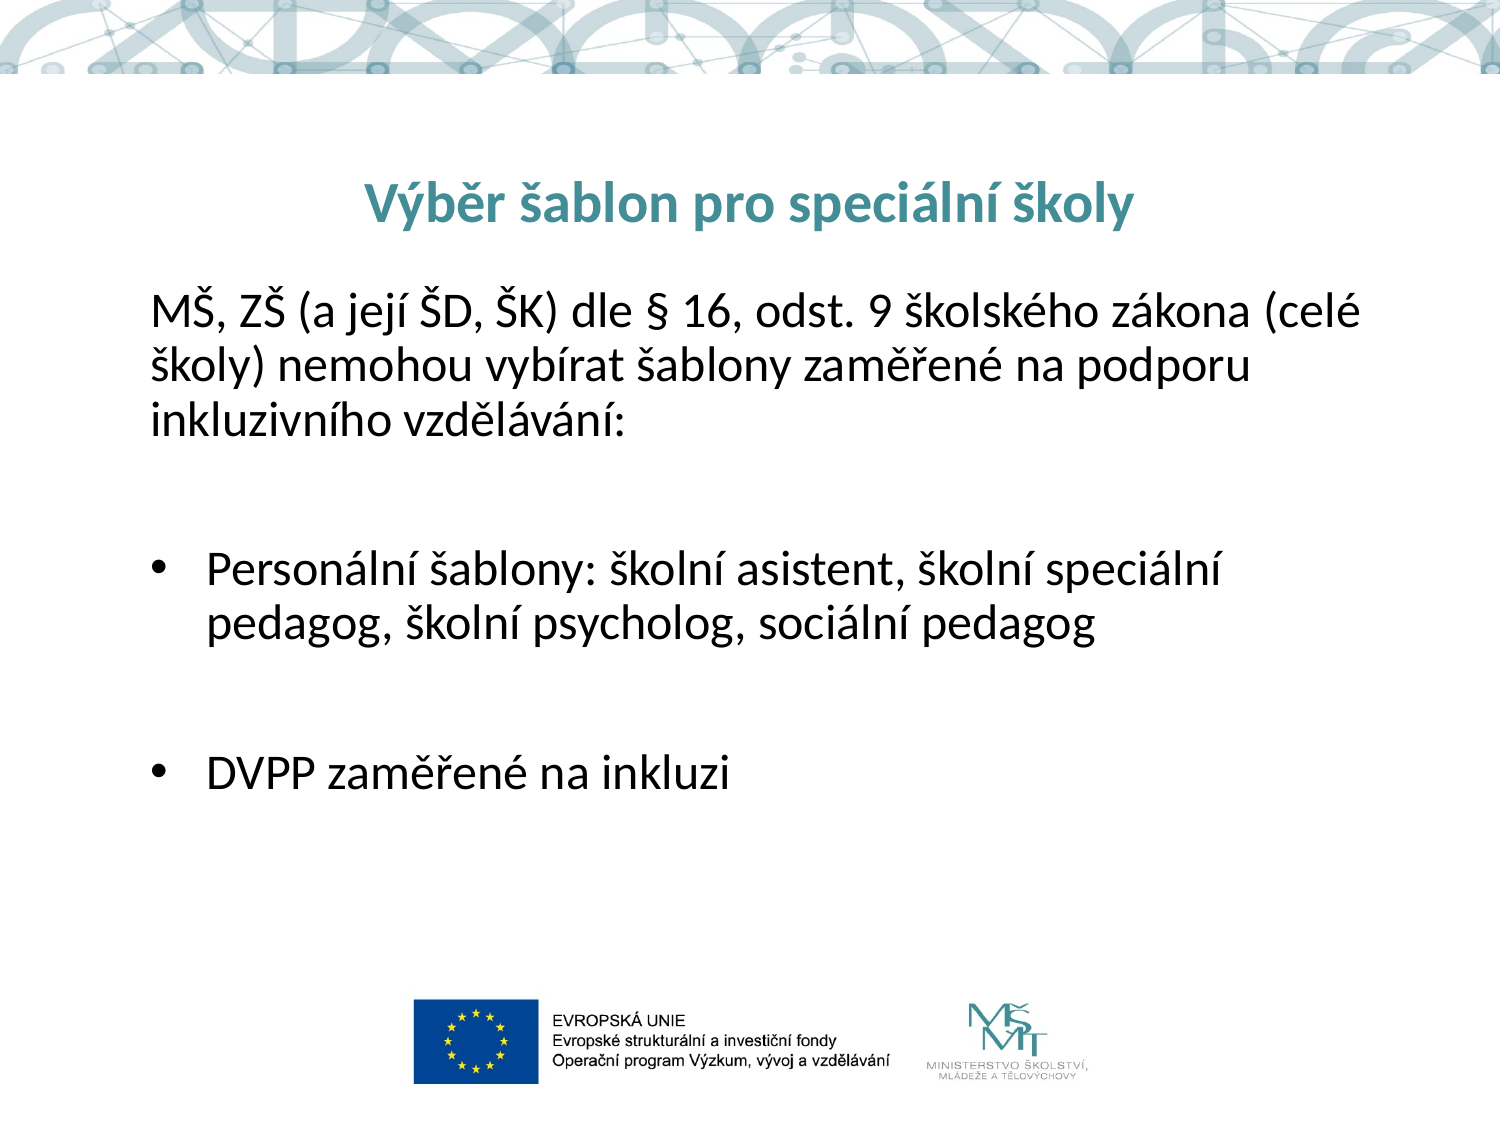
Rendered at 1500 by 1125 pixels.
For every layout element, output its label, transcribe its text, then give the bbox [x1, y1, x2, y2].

picture [0, 0, 1500, 74]
title Výběr šablon pro speciální školy [103, 129, 1397, 278]
list MŠ, ZŠ (a její ŠD, ŠK) dle § 16, odst. 9 školského zákona (celé školy) nemohou vybírat šablony zaměřené na podporu inkluzivního vzdělávání: Personální šablony: školní asistent, školní speciální pedagog, školní psycholog, sociální pedagog DVPP zaměřené na inkluzi [135, 277, 1417, 934]
picture [371, 957, 1129, 1125]
